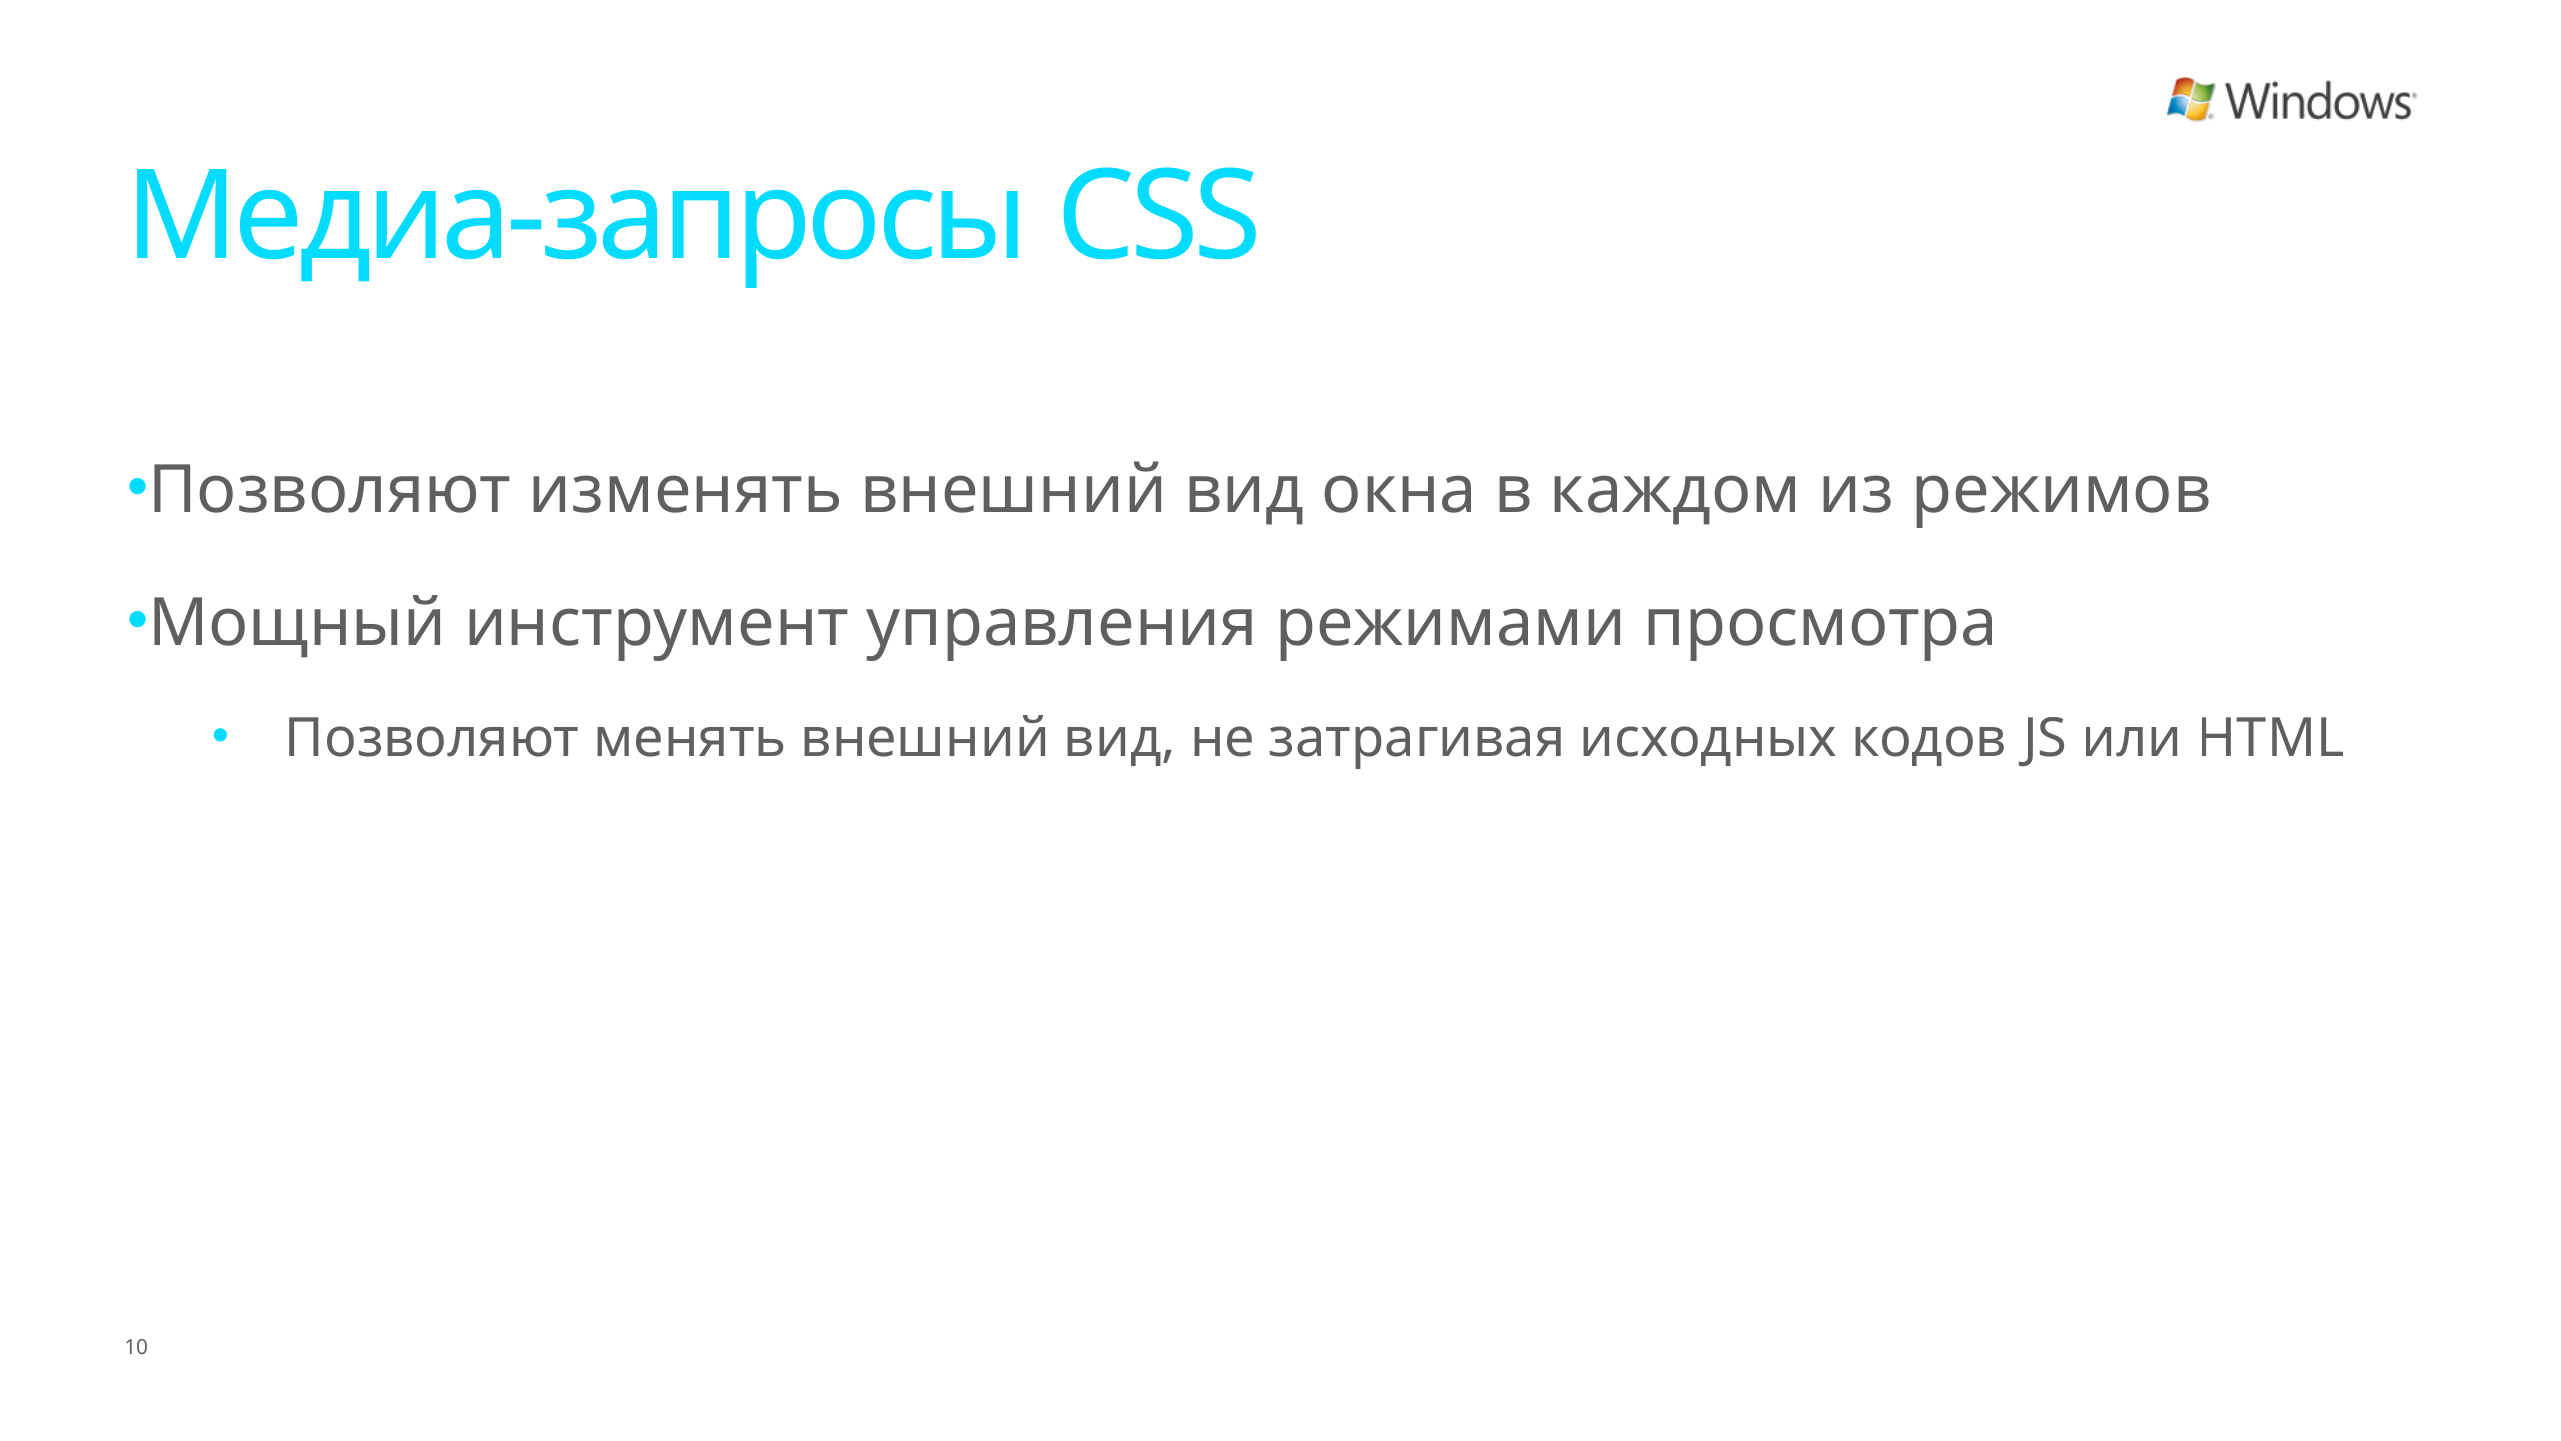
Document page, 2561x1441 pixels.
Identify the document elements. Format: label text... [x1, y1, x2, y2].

title Медиа-запросы CSS [125, 48, 2468, 286]
list Позволяют изменять внешний вид окна в каждом из режимов Мощный инструмент управления режимами просмотра Позволяют менять внешний вид, не затрагивая исходных кодов JS или HTML [127, 405, 2470, 776]
